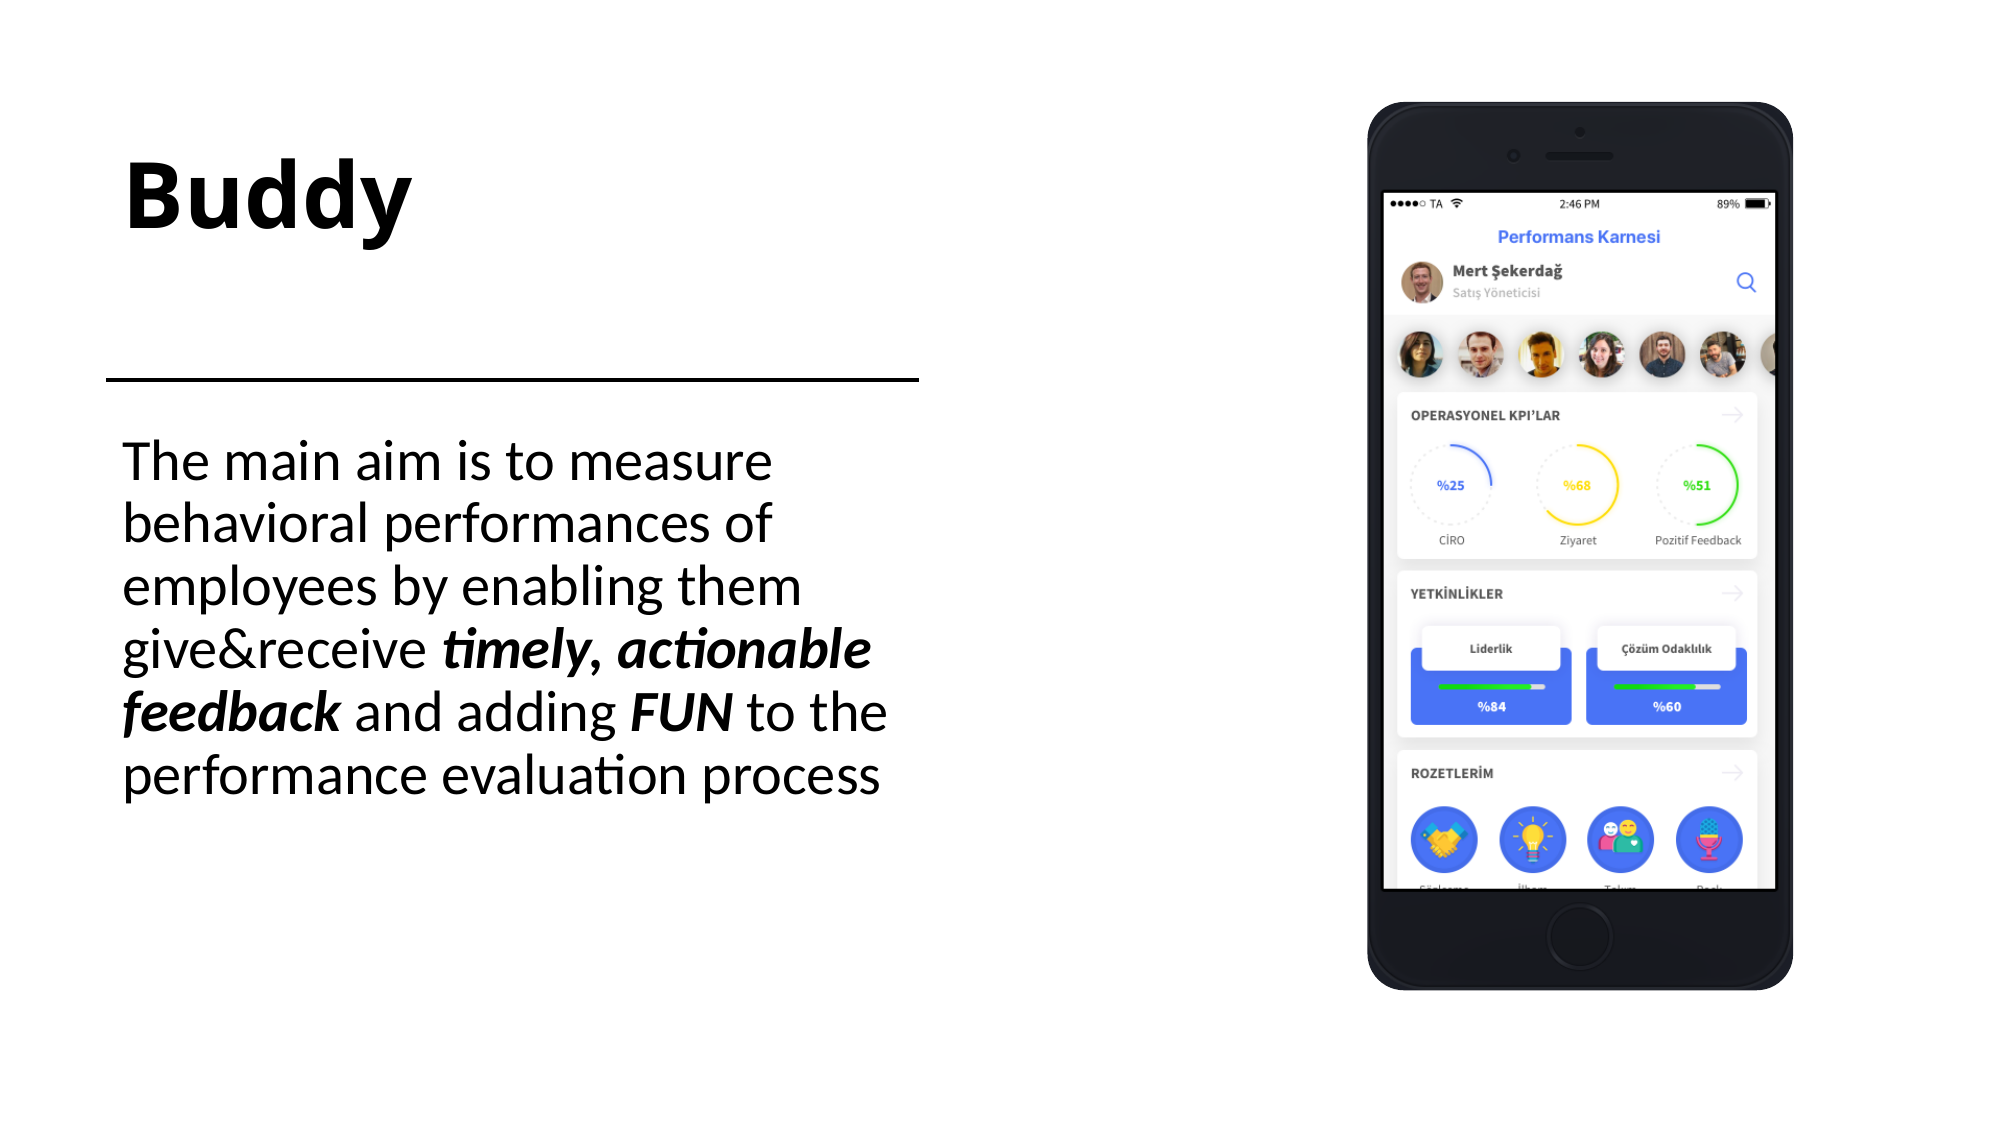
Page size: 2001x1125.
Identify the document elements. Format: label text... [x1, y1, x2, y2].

picture [1367, 101, 1794, 991]
title Buddy [107, 59, 948, 338]
list The main aim is to measure behavioral performances of employees by enabling them give&receive timely, actionable feedback and adding FUN to the performance evaluation process [107, 422, 948, 991]
